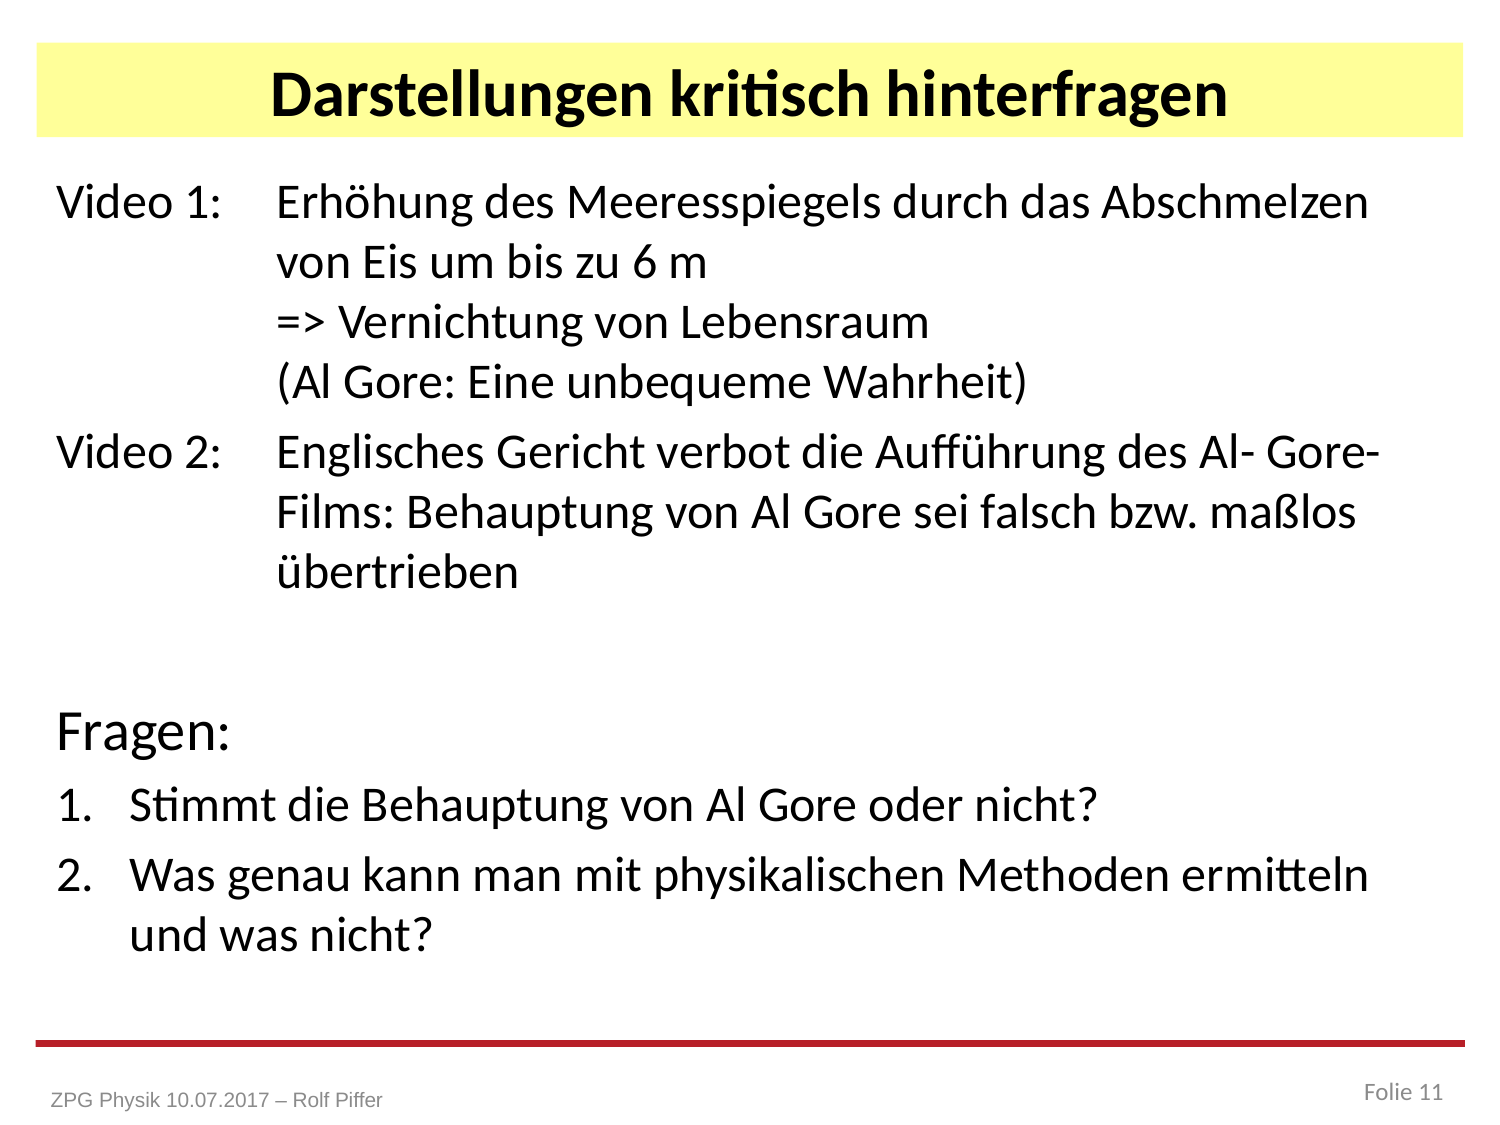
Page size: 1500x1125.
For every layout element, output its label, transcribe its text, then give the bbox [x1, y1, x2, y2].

list Video 1: Erhöhung des Meeresspiegels durch das Abschmelzen von Eis um bis zu 6 m => Vernichtung von Lebensraum (Al Gore: Eine unbequeme Wahrheit) Video 2: Englisches Gericht verbot die Aufführung des Al- Gore-Films: Behauptung von Al Gore sei falsch bzw. maßlos übertrieben Fragen: Stimmt die Behauptung von Al Gore oder nicht? Was genau kann man mit physikalischen Methoden ermitteln und was nicht? [41, 160, 1459, 1024]
slide_number Folie 11 [1108, 1060, 1459, 1121]
title Darstellungen kritisch hinterfragen [41, 42, 1459, 149]
footer ZPG Physik 10.07.2017 – Rolf Piffer [35, 1069, 768, 1125]
